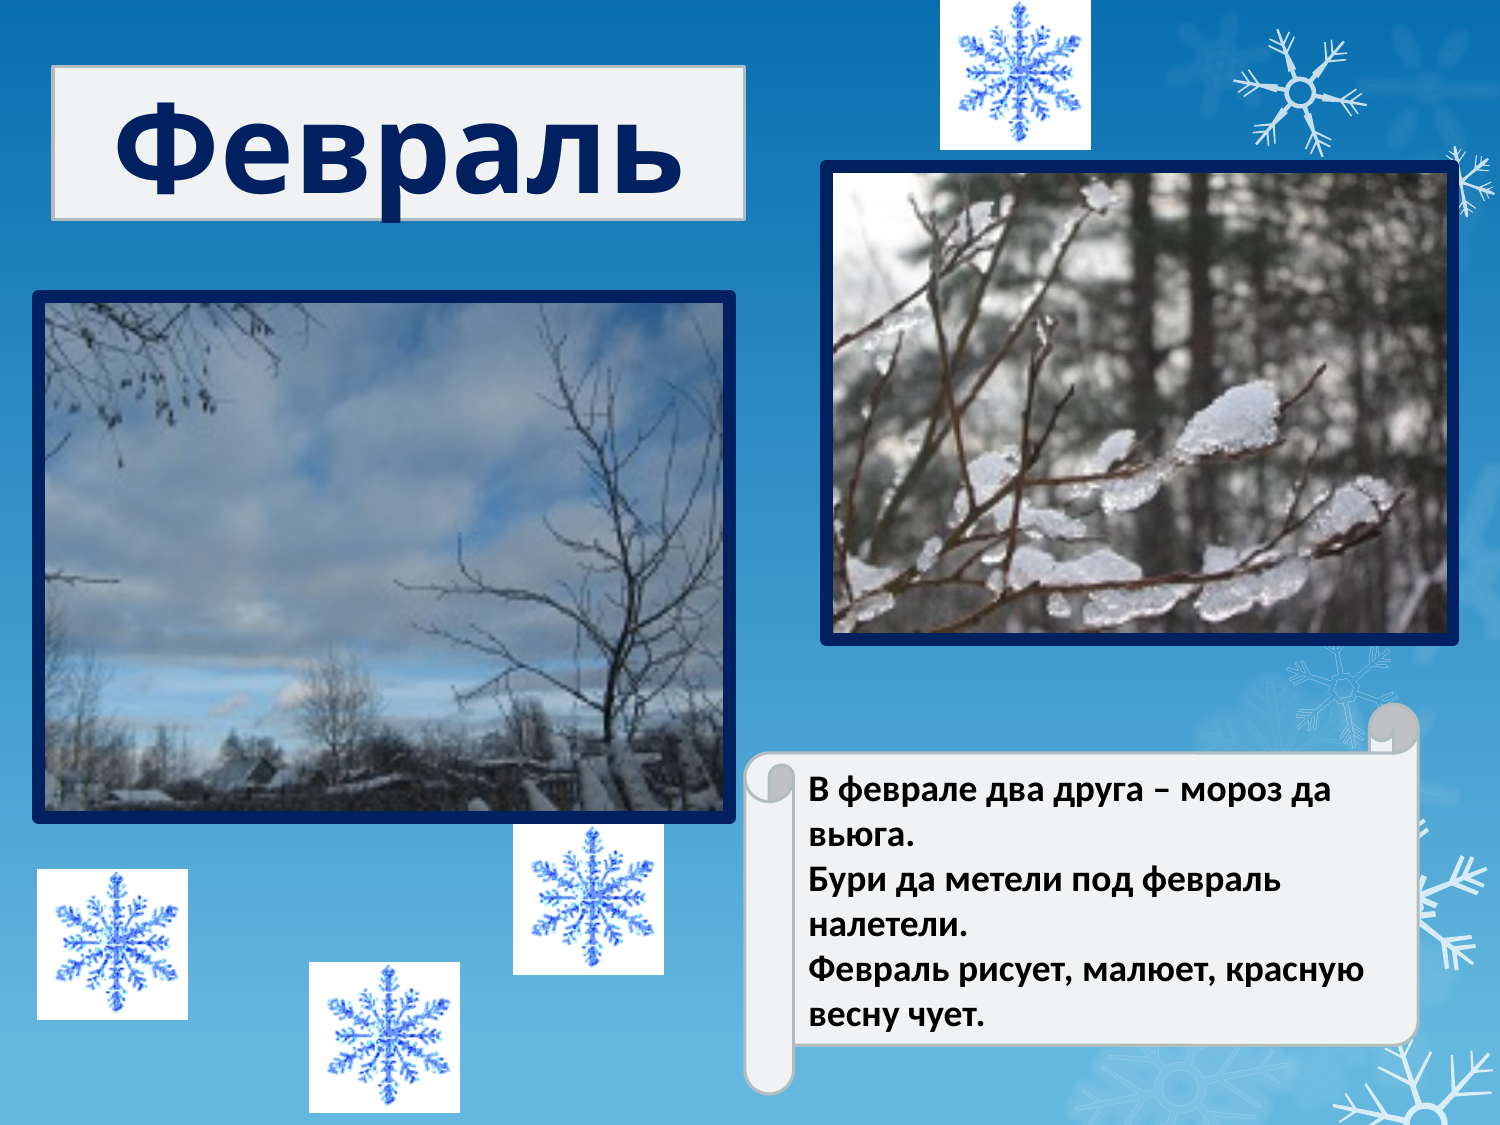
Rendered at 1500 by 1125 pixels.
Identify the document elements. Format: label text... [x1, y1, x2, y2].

picture [832, 172, 1448, 634]
picture [308, 961, 460, 1113]
text_box Февраль [51, 65, 746, 221]
text_box В феврале два друга – мороз да вьюга. Бури да метели под февраль налетели. Февраль рисует, малюет, красную весну чует. [743, 702, 1420, 1096]
picture [939, 0, 1091, 151]
picture [44, 302, 724, 813]
picture [513, 823, 665, 975]
picture [36, 869, 188, 1021]
